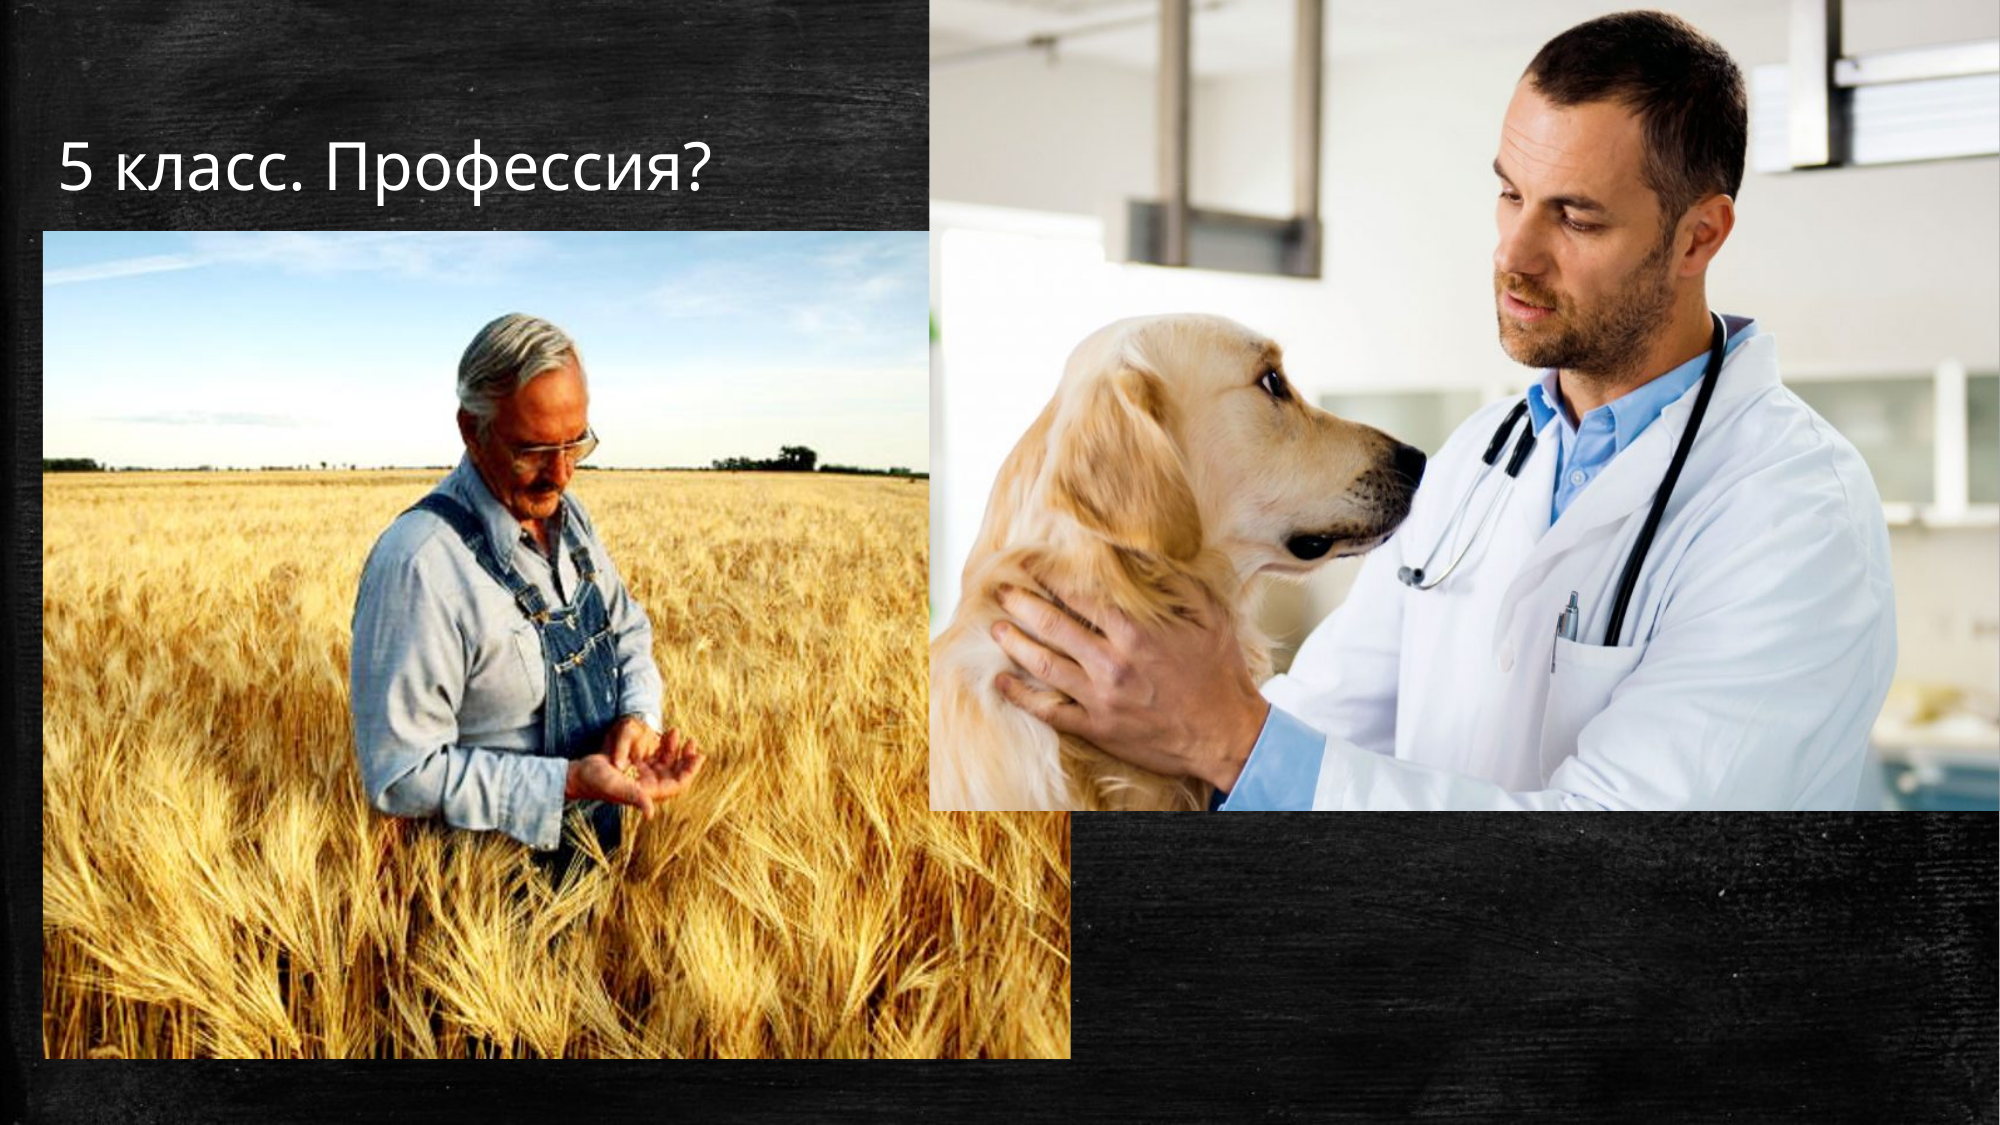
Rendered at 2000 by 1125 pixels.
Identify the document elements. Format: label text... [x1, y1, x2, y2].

title 5 класс. Профессия? [42, 45, 929, 213]
picture [929, 0, 2000, 811]
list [42, 231, 1071, 1059]
